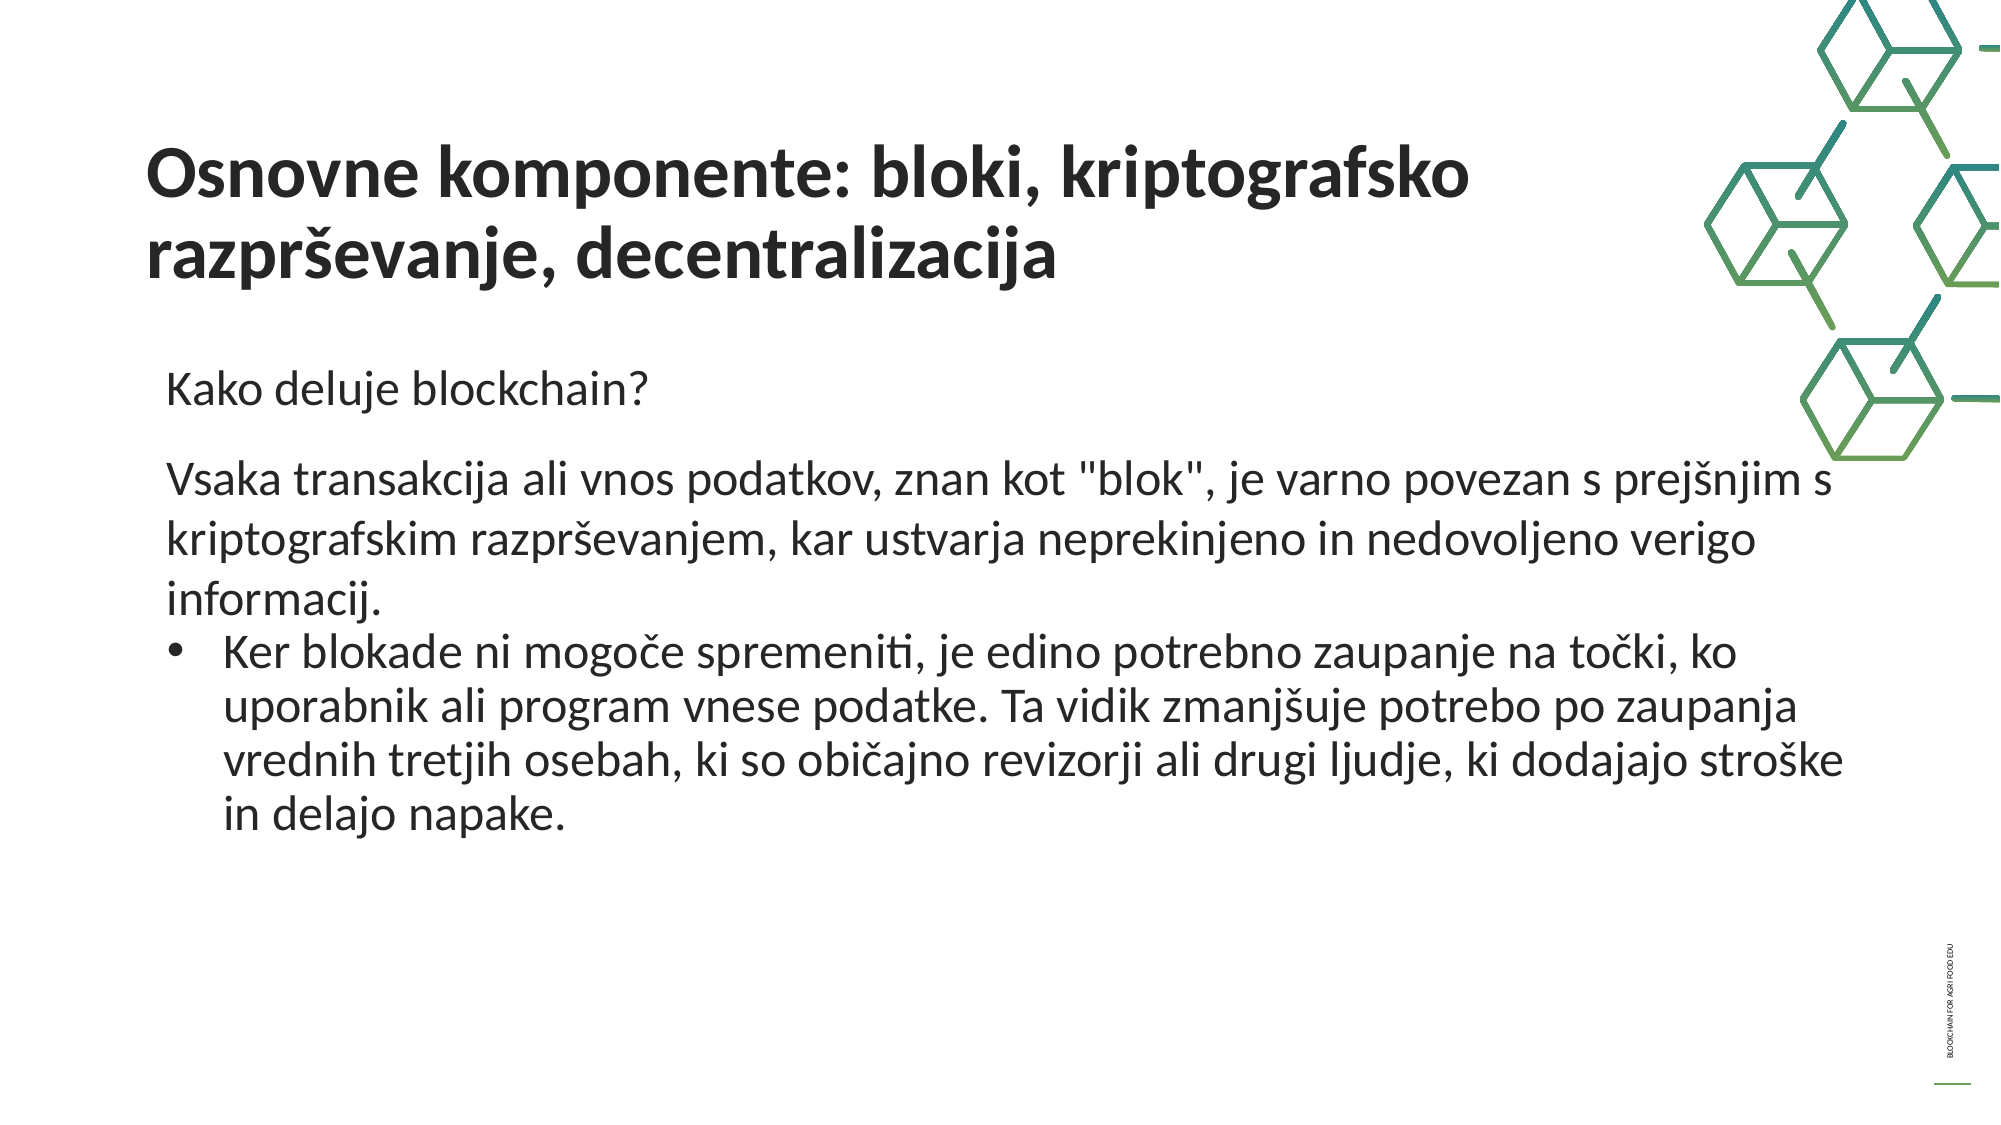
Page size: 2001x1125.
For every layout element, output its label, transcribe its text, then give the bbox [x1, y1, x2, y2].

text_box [1703, 0, 2000, 462]
list Kako deluje blockchain? Vsaka transakcija ali vnos podatkov, znan kot "blok", je varno povezan s prejšnjim s kriptografskim razprševanjem, kar ustvarja neprekinjeno in nedovoljeno verigo informacij. Ker blokade ni mogoče spremeniti, je edino potrebno zaupanje na točki, ko uporabnik ali program vnese podatke. Ta vidik zmanjšuje potrebo po zaupanja vrednih tretjih osebah, ki so običajno revizorji ali drugi ljudje, ki dodajajo stroške in delajo napake. [151, 348, 1890, 980]
list Osnovne komponente: bloki, kriptografsko razprševanje, decentralizacija [130, 124, 1698, 337]
